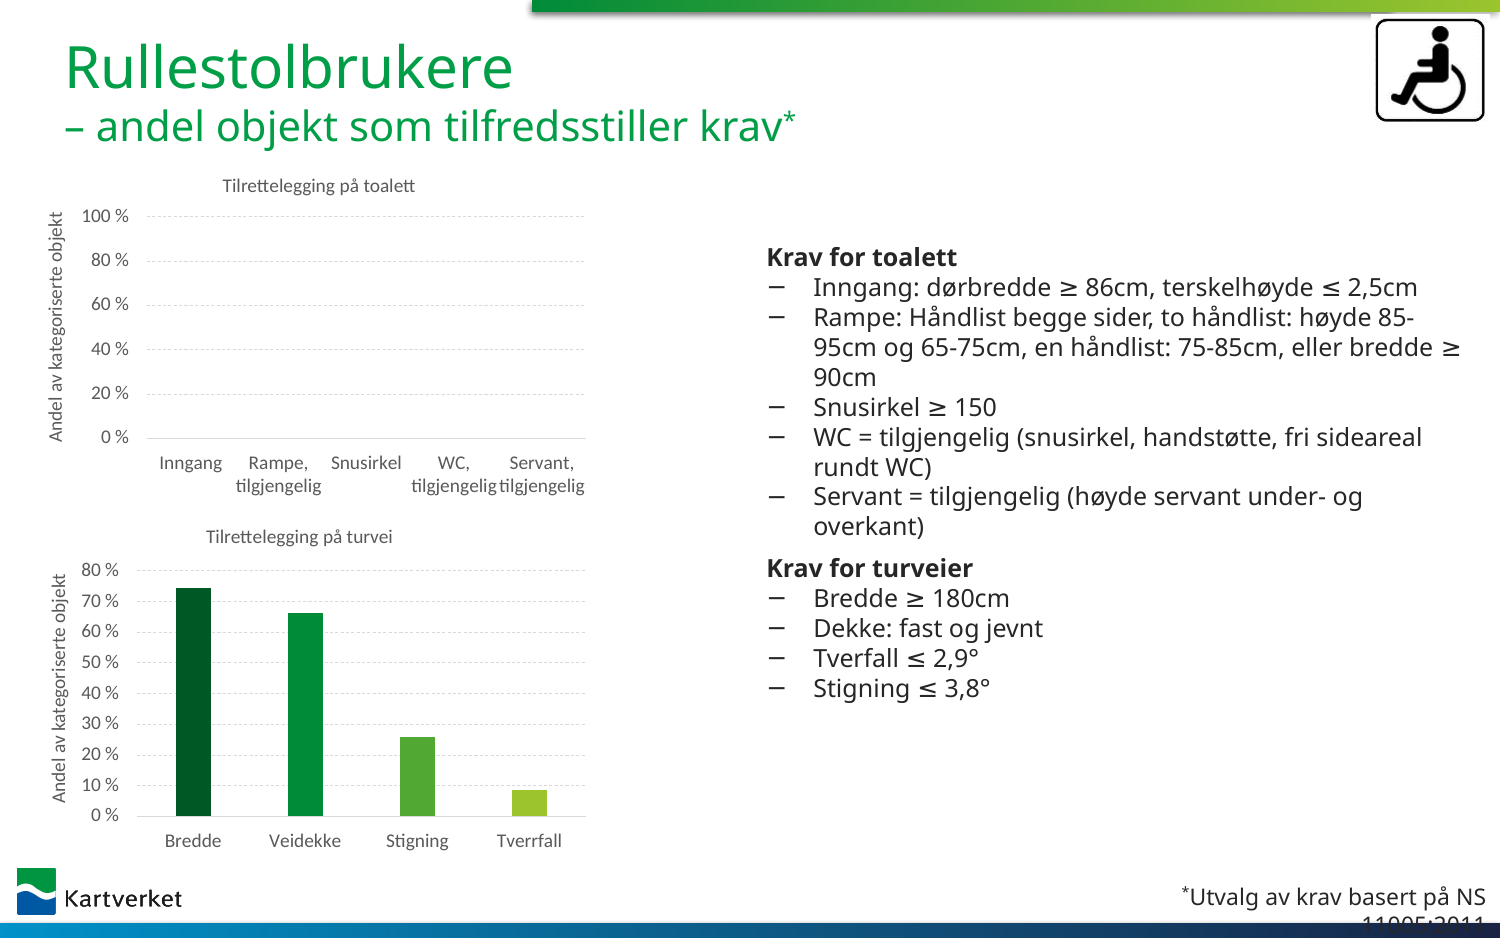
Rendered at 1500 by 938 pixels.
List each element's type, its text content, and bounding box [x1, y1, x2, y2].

picture [1371, 13, 1491, 127]
text_box *Utvalg av krav basert på NS 11005:2011 [1068, 873, 1500, 938]
text_box Krav for toalett Inngang: dørbredde ≥ 86cm, terskelhøyde ≤ 2,5cm Rampe: Håndlist begge sider, to håndlist: høyde 85-95cm og 65-75cm, en håndlist: 75-85cm, eller bredde ≥ 90cm Snusirkel ≥ 150 WC = tilgjengelig (snusirkel, handstøtte, fri sideareal rundt WC) Servant = tilgjengelig (høyde servant under- og overkant) [751, 234, 1483, 545]
picture [41, 166, 598, 505]
text_box Rullestolbrukere – andel objekt som tilfredsstiller krav* [49, 14, 1431, 158]
picture [41, 520, 597, 859]
text_box Krav for turveier Bredde ≥ 180cm Dekke: fast og jevnt Tverfall ≤ 2,9° Stigning ≤ 3,8° [751, 545, 1483, 710]
